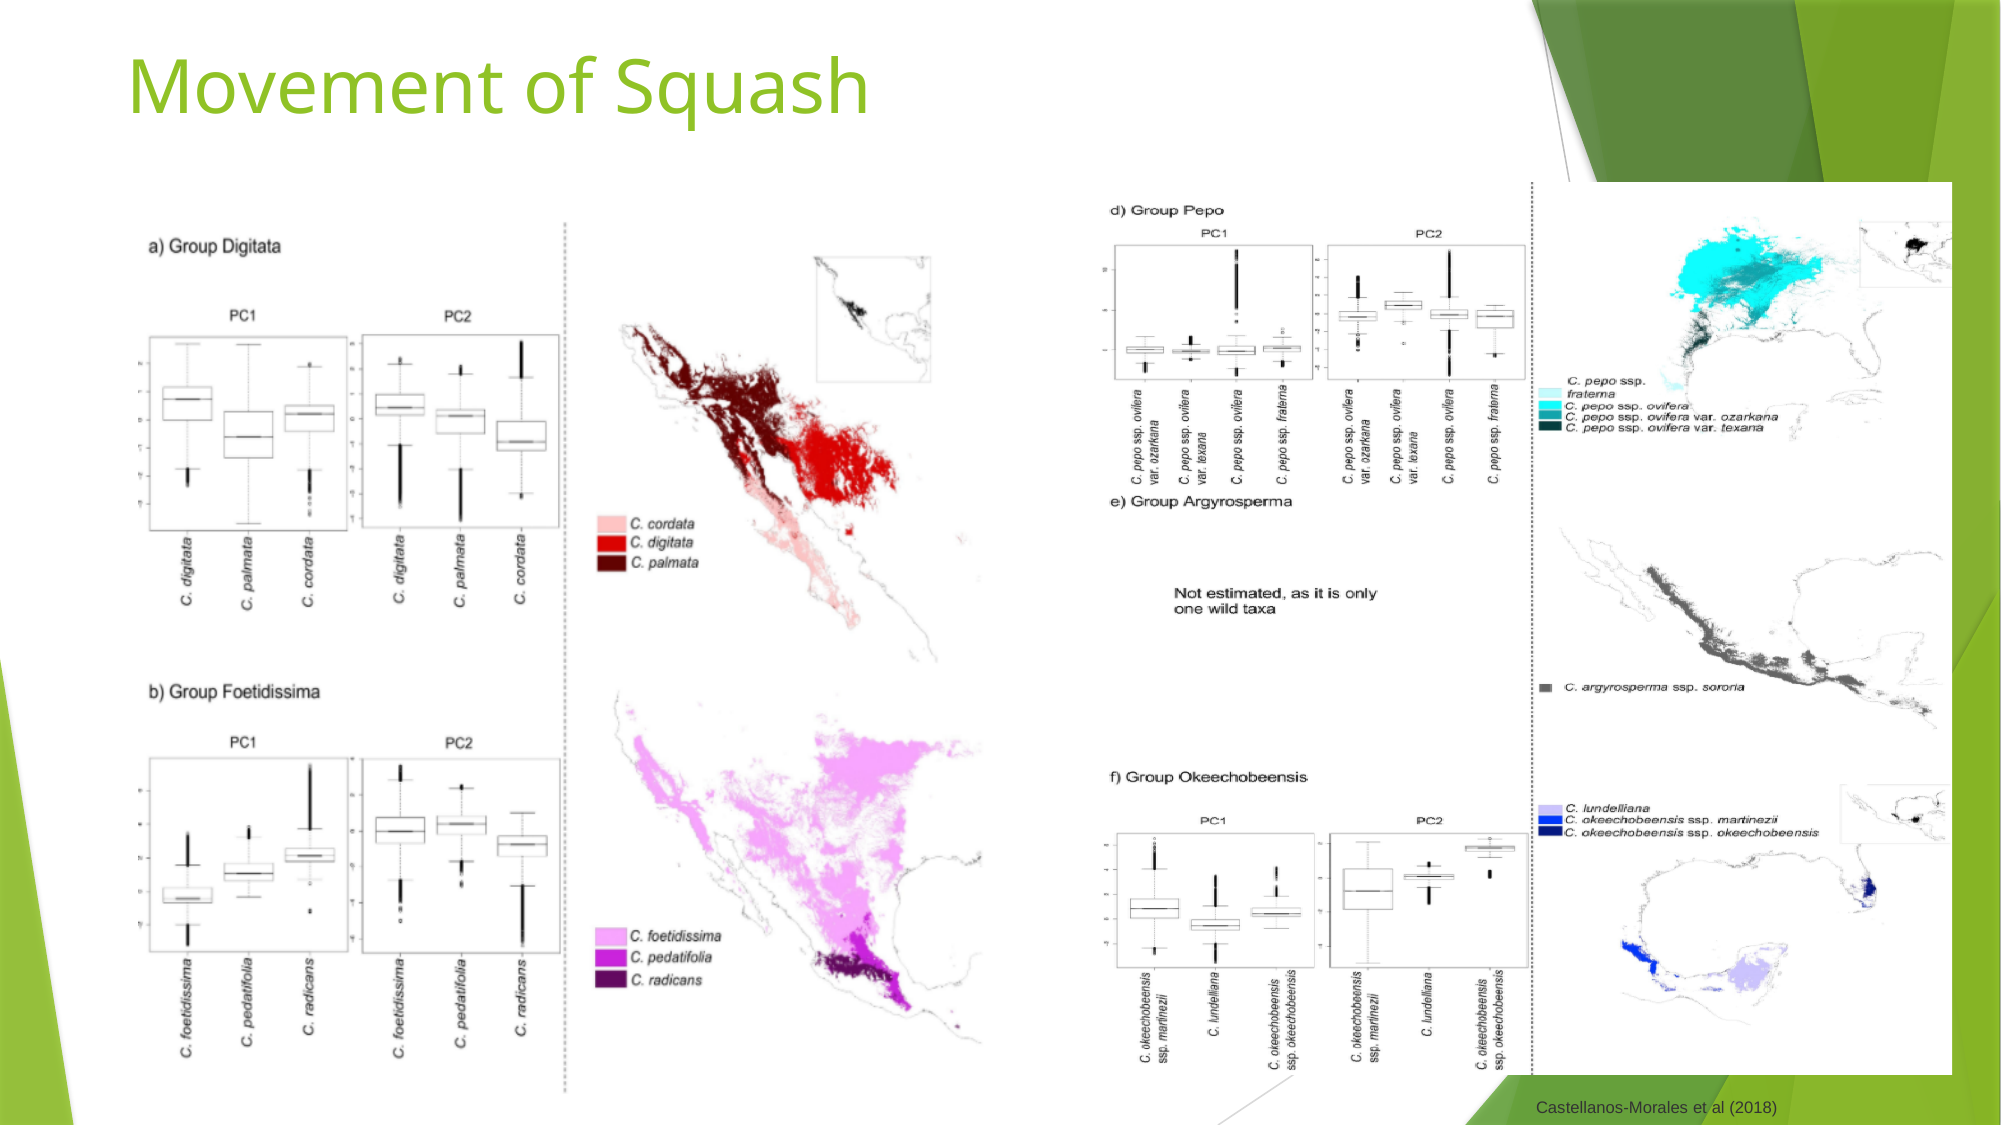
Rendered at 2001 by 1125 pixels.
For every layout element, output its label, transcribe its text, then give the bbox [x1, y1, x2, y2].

title Movement of Squash [111, 30, 1522, 248]
text_box Castellanos-Morales et al (2018) [1521, 1089, 2000, 1125]
picture [138, 220, 991, 1095]
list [1100, 181, 1953, 1075]
